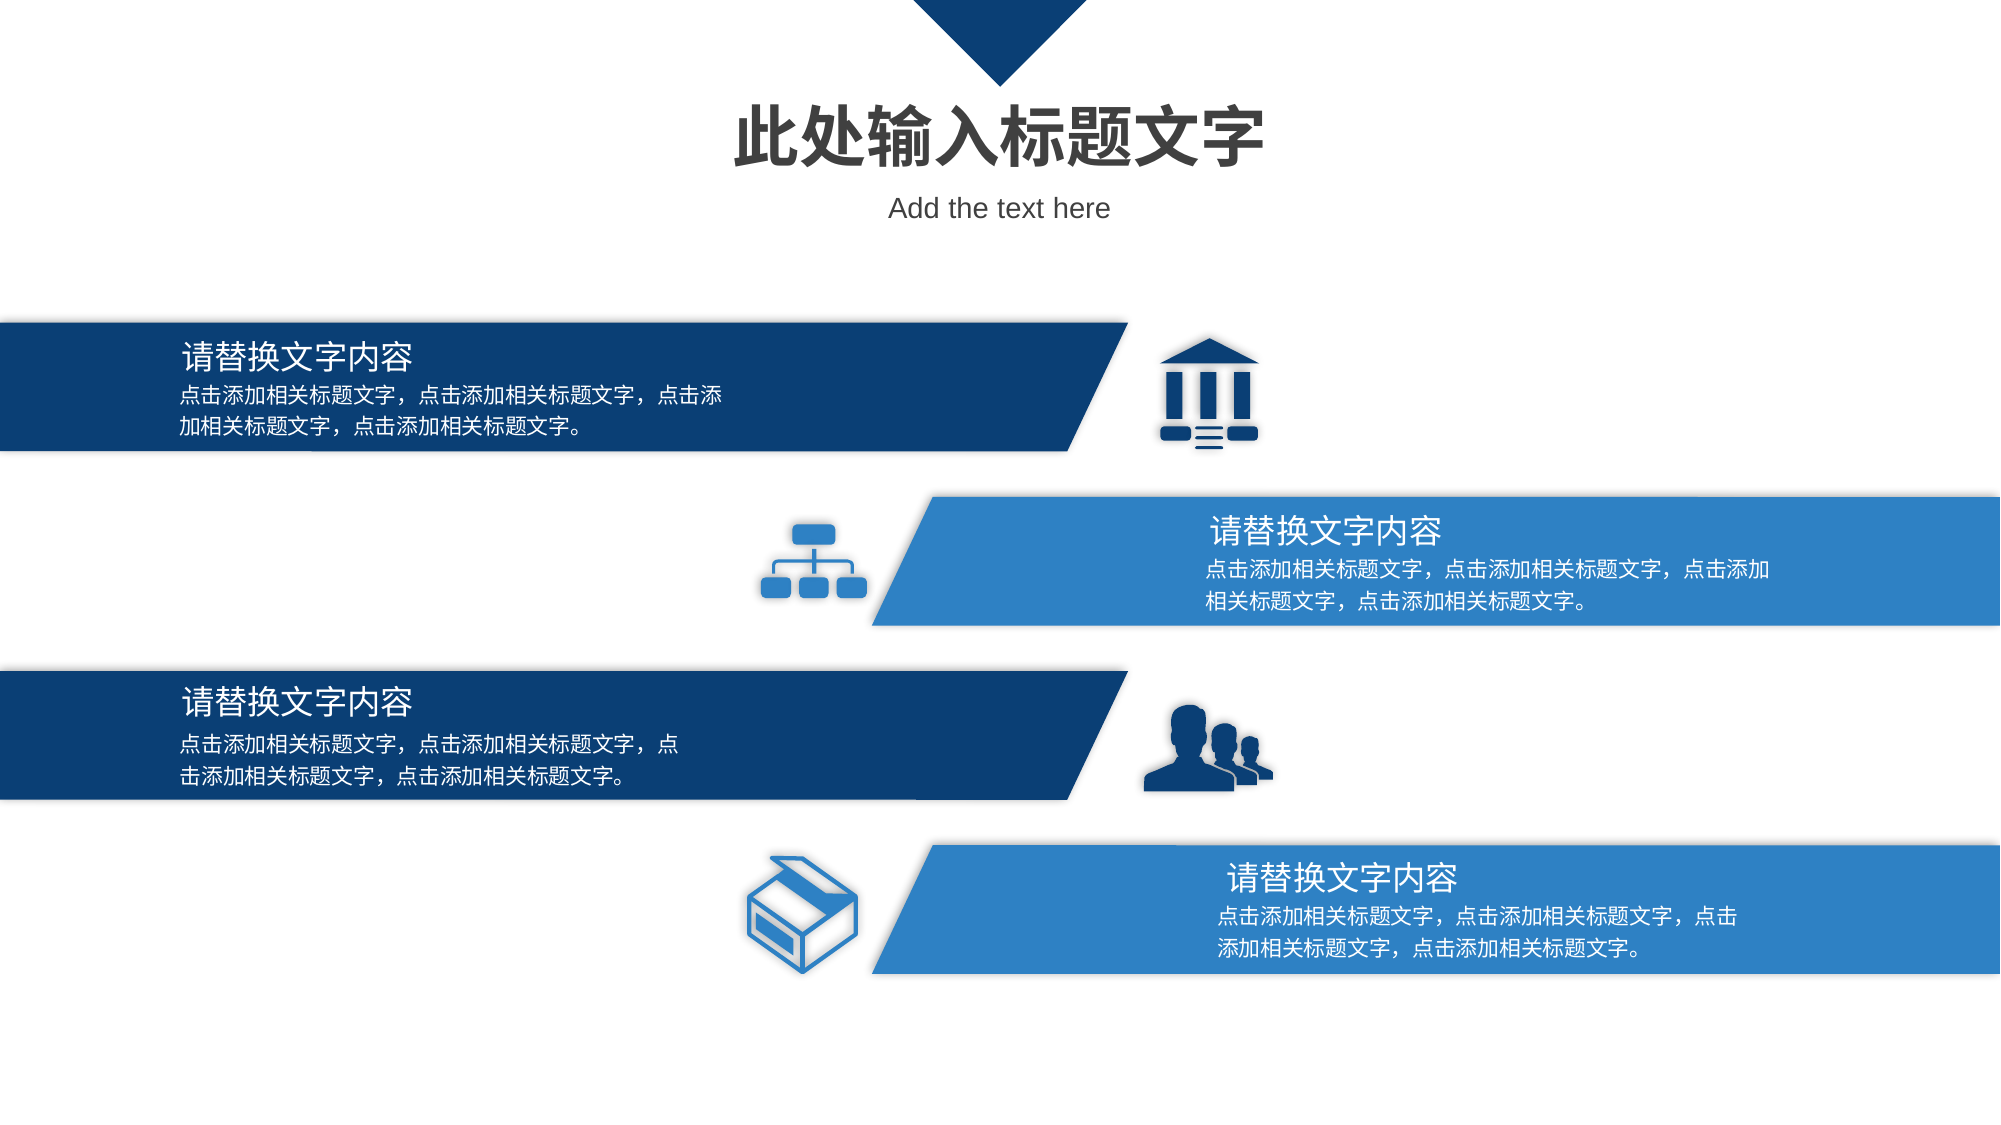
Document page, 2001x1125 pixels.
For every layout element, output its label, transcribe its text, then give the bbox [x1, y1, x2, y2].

text_box [1142, 703, 1274, 793]
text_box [164, 329, 747, 448]
text_box [0, 321, 1130, 453]
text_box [1202, 849, 1765, 970]
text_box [760, 524, 867, 599]
text_box 此处输入标题文字 [403, 96, 1597, 183]
text_box [870, 495, 2000, 627]
text_box [0, 670, 1130, 801]
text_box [1191, 503, 1790, 623]
text_box Add the text here [403, 186, 1597, 233]
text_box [164, 673, 711, 798]
text_box [870, 844, 2000, 975]
text_box [746, 854, 859, 976]
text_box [1159, 338, 1260, 450]
